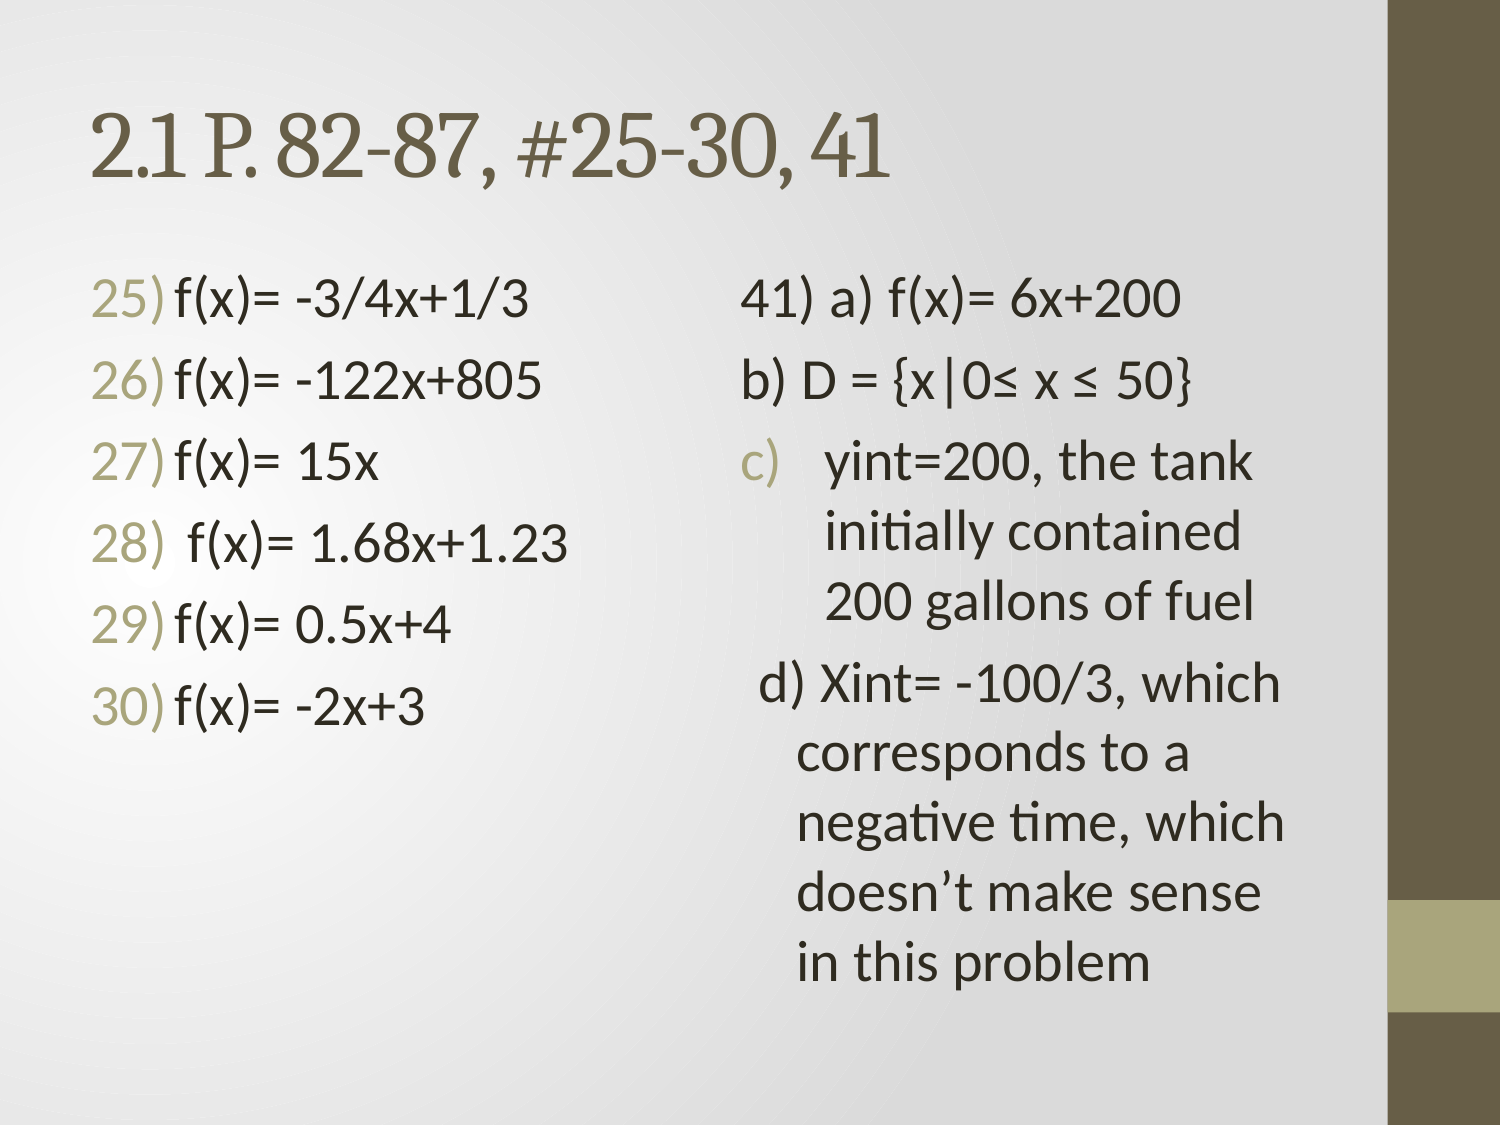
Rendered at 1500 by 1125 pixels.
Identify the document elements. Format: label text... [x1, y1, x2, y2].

title 2.1 P. 82-87, #25-30, 41 [75, 45, 1325, 233]
list f(x)= -3/4x+1/3 f(x)= -122x+805 f(x)= 15x f(x)= 1.68x+1.23 f(x)= 0.5x+4 f(x)= -2x+3 [75, 251, 675, 1005]
list 41) a) f(x)= 6x+200 b) D = {x|0≤ x ≤ 50} yint=200, the tank initially contained 200 gallons of fuel d) Xint= -100/3, which corresponds to a negative time, which doesn’t make sense in this problem [725, 251, 1325, 1005]
